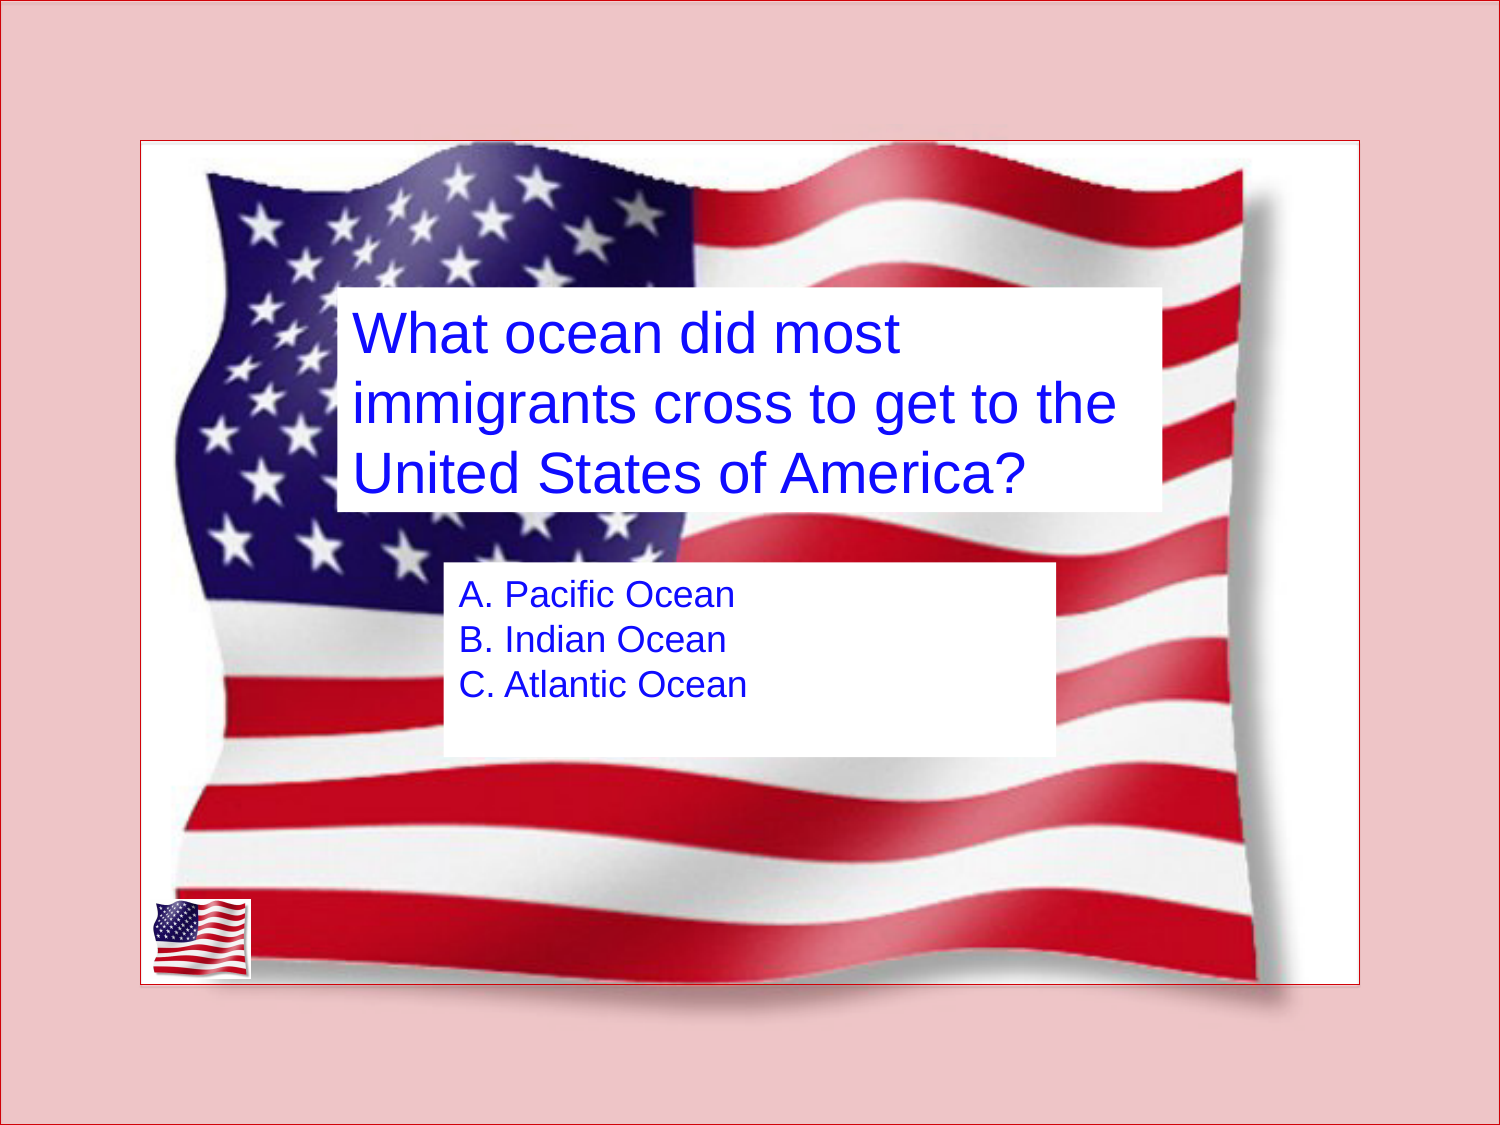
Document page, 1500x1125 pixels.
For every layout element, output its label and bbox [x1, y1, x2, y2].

picture [137, 124, 1313, 1033]
text_box [0, 0, 1500, 1125]
